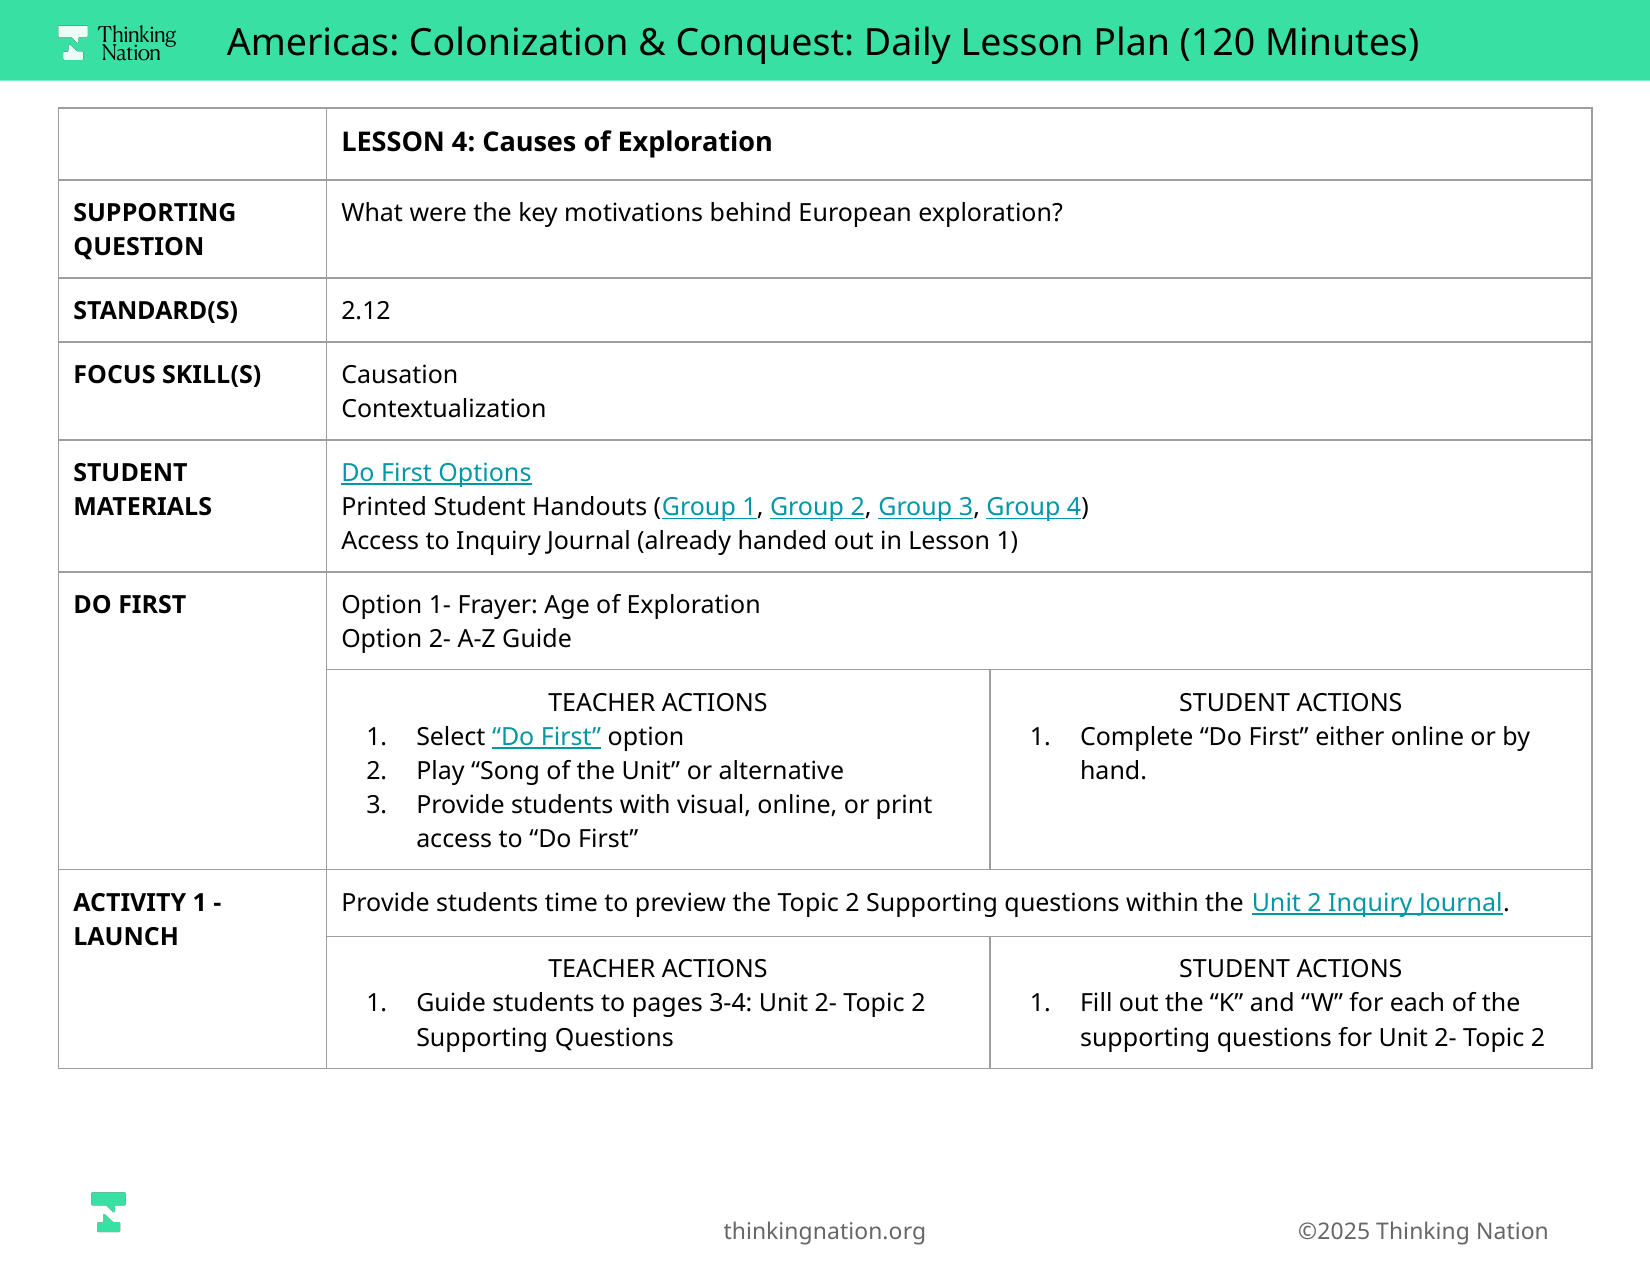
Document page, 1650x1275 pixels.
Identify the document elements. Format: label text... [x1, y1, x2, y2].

table_cell STANDARD(S) [59, 279, 326, 341]
table_cell TEACHER ACTIONS Select “Do First” option Play “Song of the Unit” or alternative Provide students with visual, online, or print access to “Do First” [327, 670, 989, 869]
table_cell SUPPORTING QUESTION [59, 181, 326, 277]
table_cell STUDENT ACTIONS Fill out the “K” and “W” for each of the supporting questions for Unit 2- Topic 2 [991, 937, 1591, 1068]
table_cell Option 1- Frayer: Age of Exploration Option 2- A-Z Guide [327, 573, 1591, 669]
table_header LESSON 4: Causes of Exploration [327, 109, 1591, 179]
table_cell Do First Options Printed Student Handouts (Group 1, Group 2, Group 3, Group 4) Access to Inquiry Journal (already handed out in Lesson 1) [327, 441, 1591, 571]
table_cell STUDENT MATERIALS [59, 441, 326, 571]
picture [45, 14, 180, 85]
table_cell 2.12 [327, 279, 1591, 341]
table_cell TEACHER ACTIONS Guide students to pages 3-4: Unit 2- Topic 2 Supporting Questions [327, 937, 989, 1068]
table_cell DO FIRST [59, 573, 326, 869]
table_cell Provide students time to preview the Topic 2 Supporting questions within the Unit 2 Inquiry Journal. [327, 870, 1591, 936]
text_box thinkingnation.org [629, 1200, 1021, 1240]
picture [80, 1184, 136, 1240]
table_cell STUDENT ACTIONS Complete “Do First” either online or by hand. [991, 670, 1591, 869]
text_box ©2025 Thinking Nation [1174, 1200, 1566, 1240]
table_cell FOCUS SKILL(S) [59, 343, 326, 439]
text_box Americas: Colonization & Conquest: Daily Lesson Plan (120 Minutes) [0, 0, 1650, 81]
table_cell Causation Contextualization [327, 343, 1591, 439]
table_header [59, 109, 326, 179]
table_cell ACTIVITY 1 - LAUNCH [59, 870, 326, 1068]
table_cell What were the key motivations behind European exploration? [327, 181, 1591, 277]
